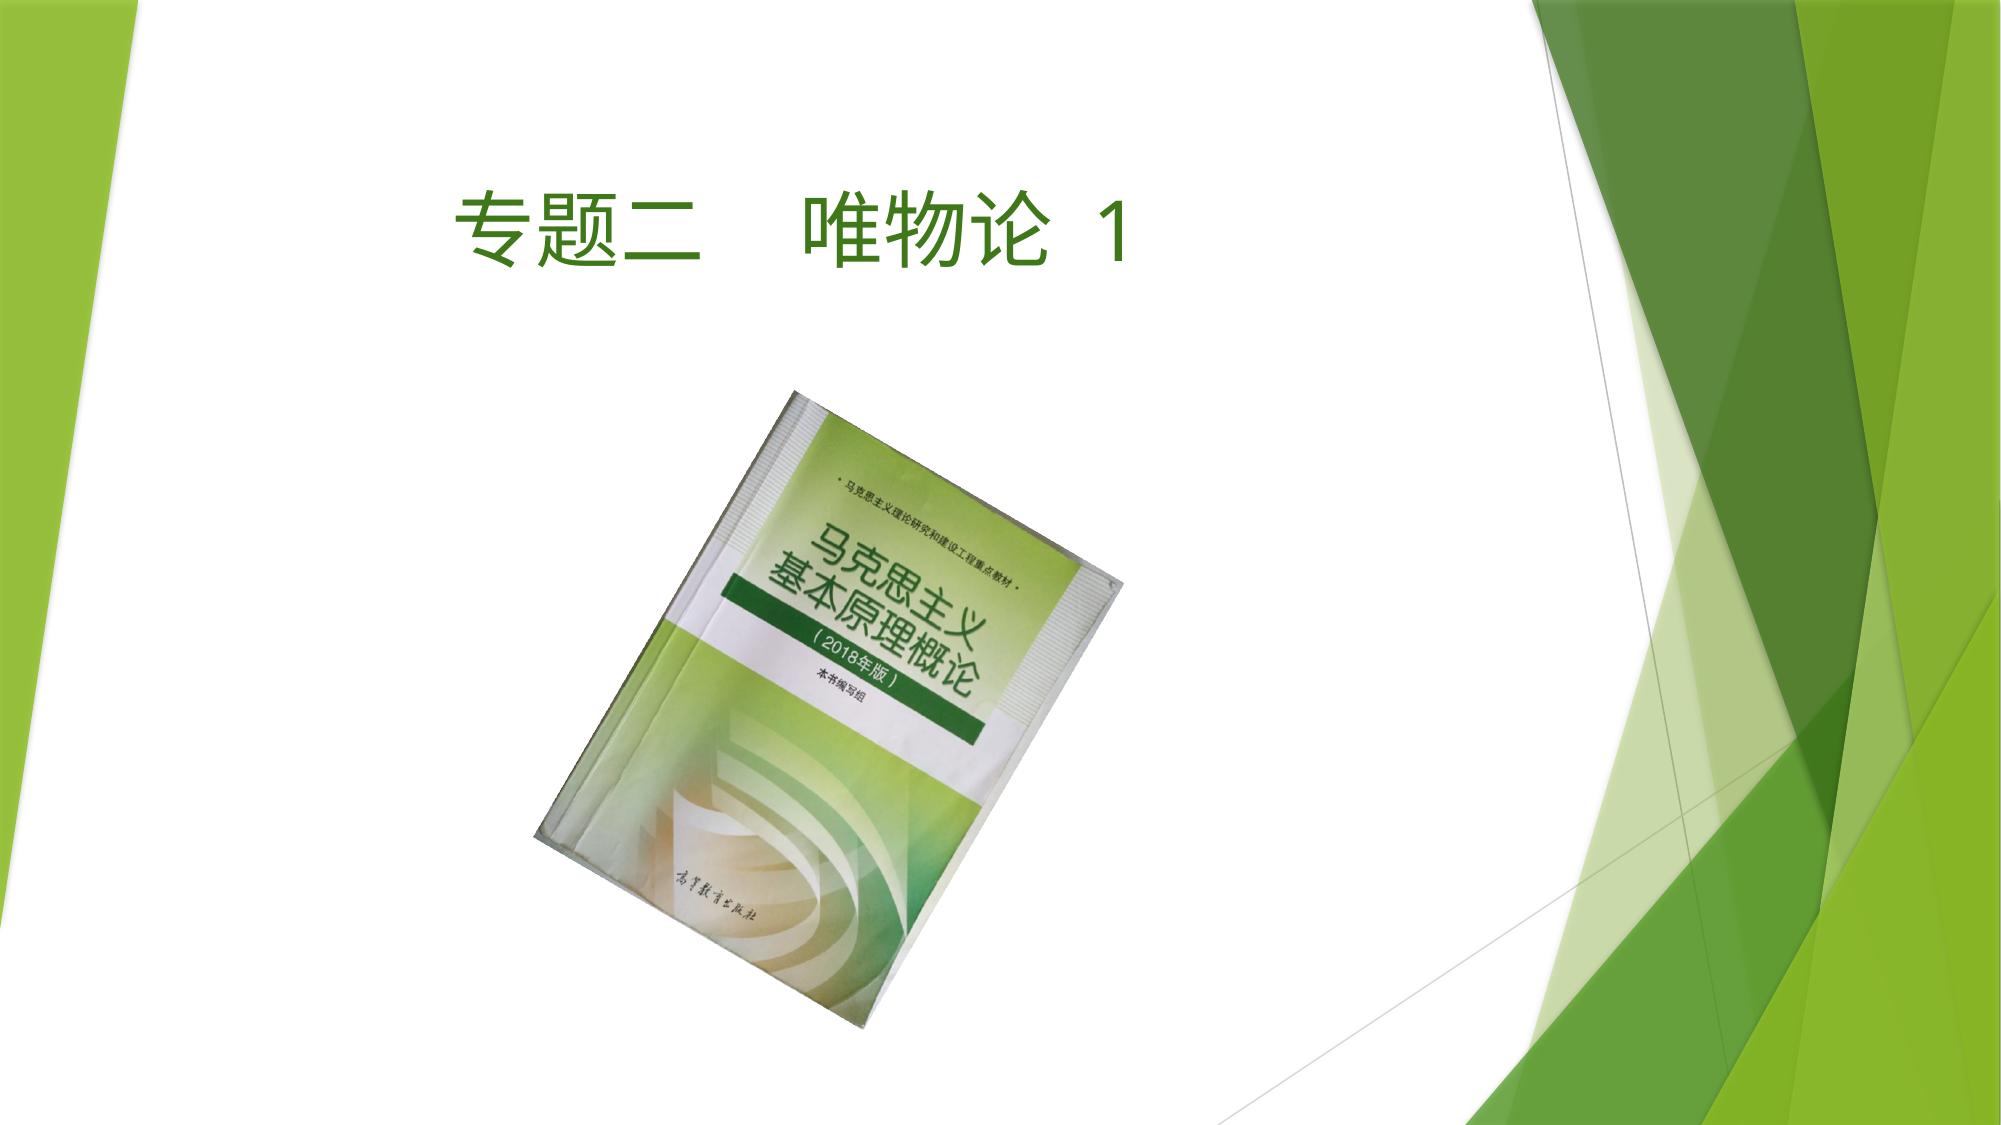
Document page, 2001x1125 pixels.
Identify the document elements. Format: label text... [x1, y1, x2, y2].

title 专题二 唯物论 1 [305, 156, 1156, 286]
picture [534, 391, 1124, 1029]
